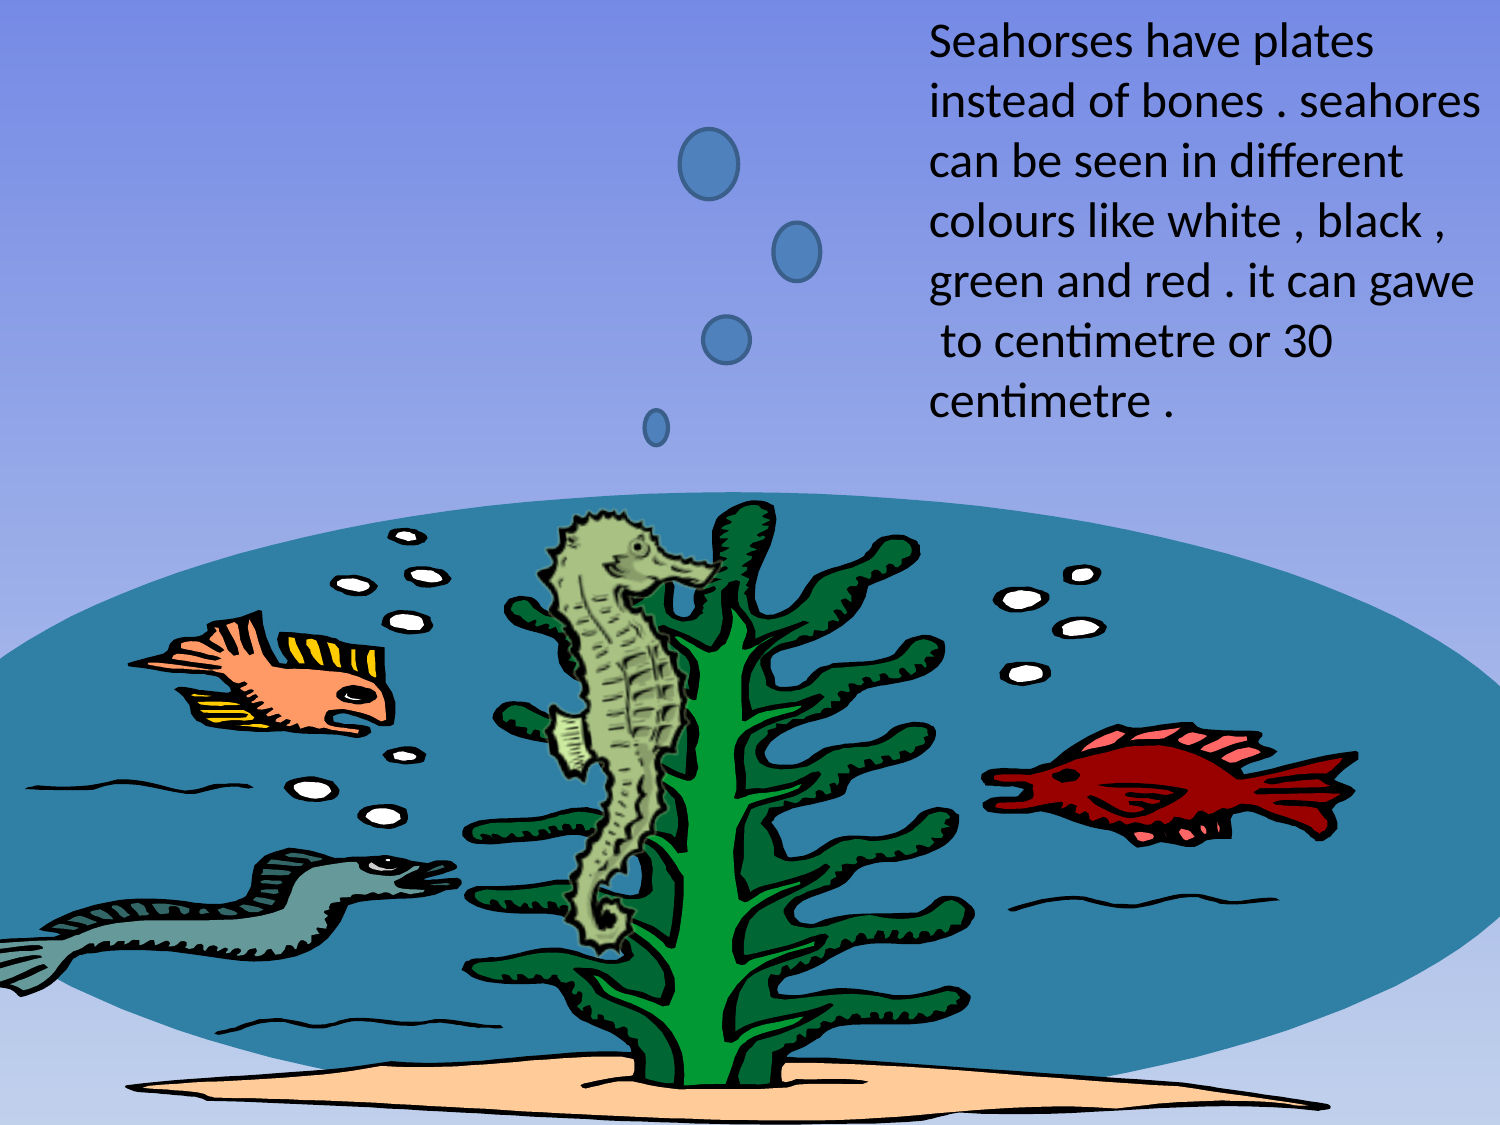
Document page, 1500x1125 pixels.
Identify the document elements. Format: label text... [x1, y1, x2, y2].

text_box Seahorses have plates instead of bones . seahores can be seen in different colours like white , black , green and red . it can gawe to centimetre or 30 centimetre . [913, 0, 1500, 435]
text_box [642, 408, 671, 448]
text_box [700, 314, 753, 366]
picture [0, 491, 1500, 1125]
text_box [677, 126, 741, 202]
text_box [771, 220, 823, 284]
